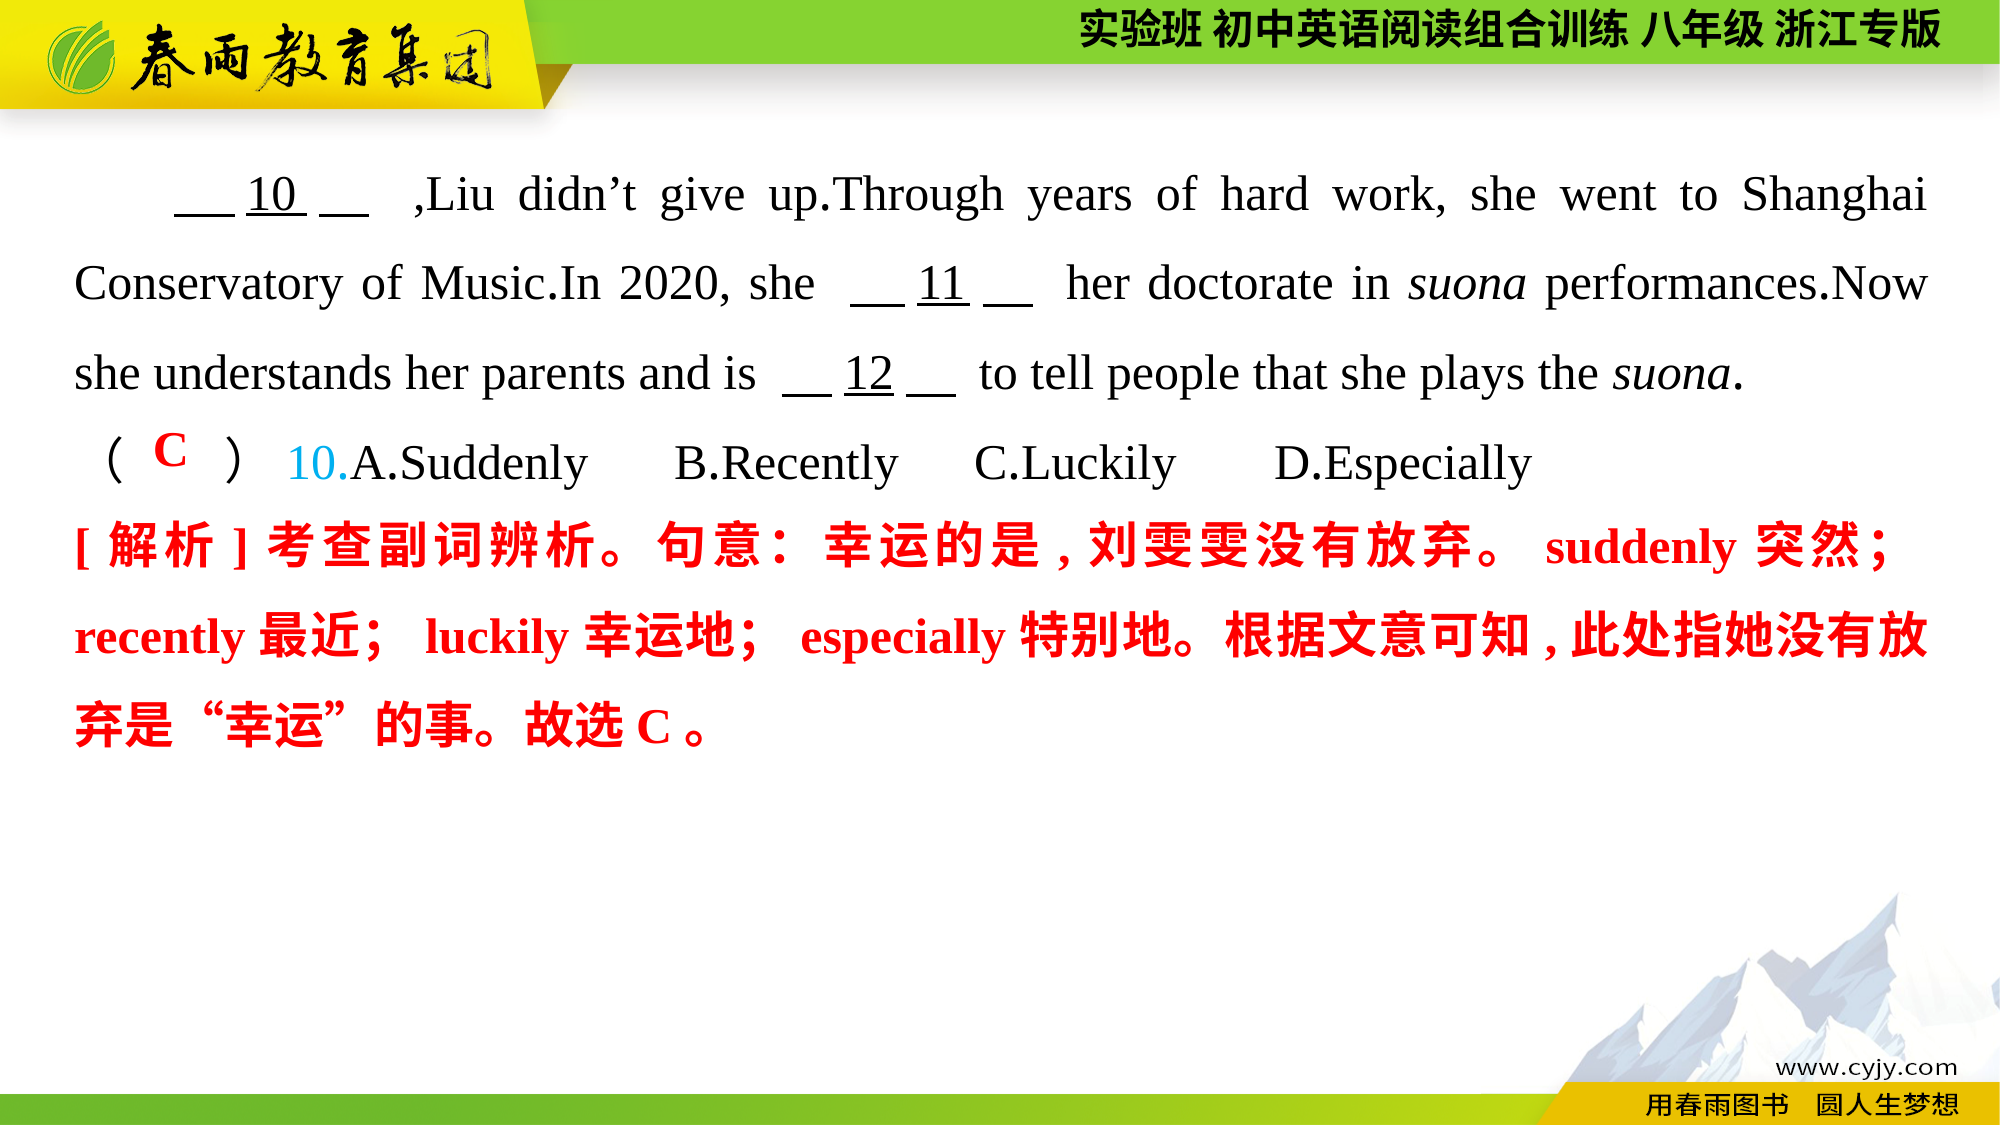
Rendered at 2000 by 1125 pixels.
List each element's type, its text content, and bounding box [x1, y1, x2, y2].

text_box C [138, 408, 204, 484]
picture [0, 0, 2000, 1125]
text_box [解析]考查副词辨析。句意：幸运的是,刘雯雯没有放弃。suddenly突然；recently最近；luckily幸运地；especially特别地。根据文意可知,此处指她没有放弃是“幸运”的事。故选C。 [59, 476, 1944, 762]
list 10 ,Liu didn’t give up.Through years of hard work, she went to Shanghai Conservatory of Music.In 2020, she 11 her doctorate in suona performances.Now she understands her parents and is 12 to tell people that she plays the suona. （ ）10.A.Suddenly B.Recently C.Luckily D.Especially [59, 122, 1944, 476]
